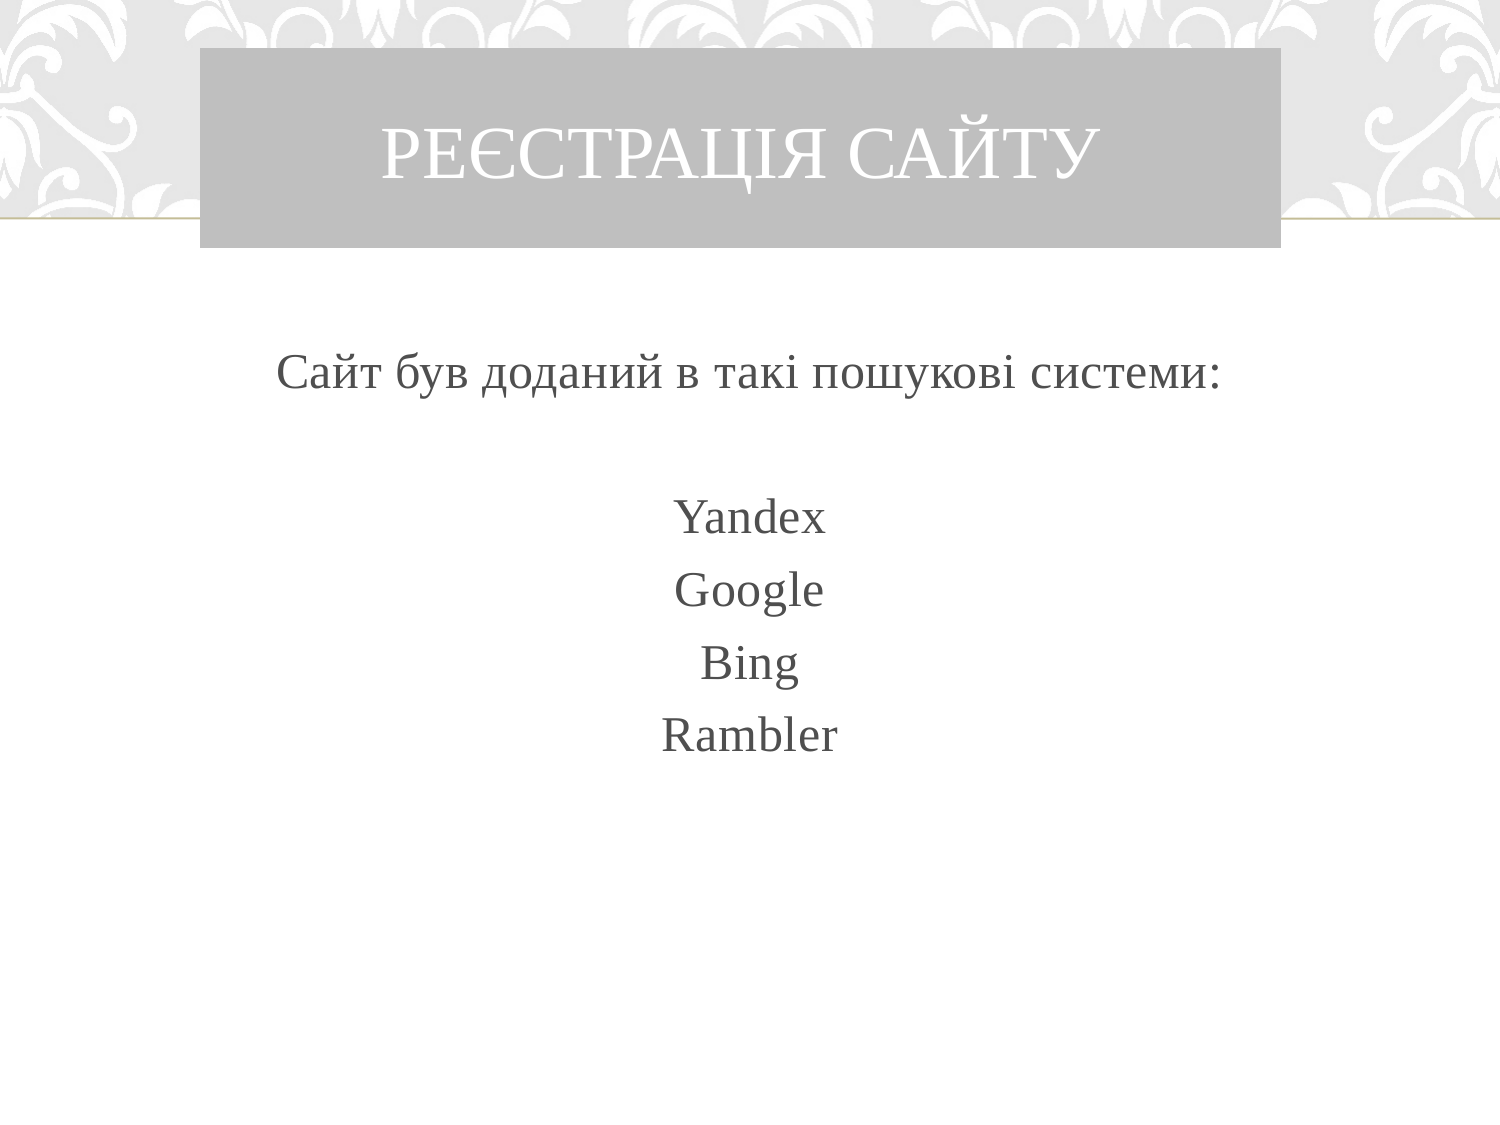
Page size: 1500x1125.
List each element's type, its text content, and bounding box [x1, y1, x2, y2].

title Реєстрація сайту [200, 48, 1281, 248]
list Сайт був доданий в такі пошукові системи: Yandex Google Bing Rambler [75, 331, 1425, 1000]
